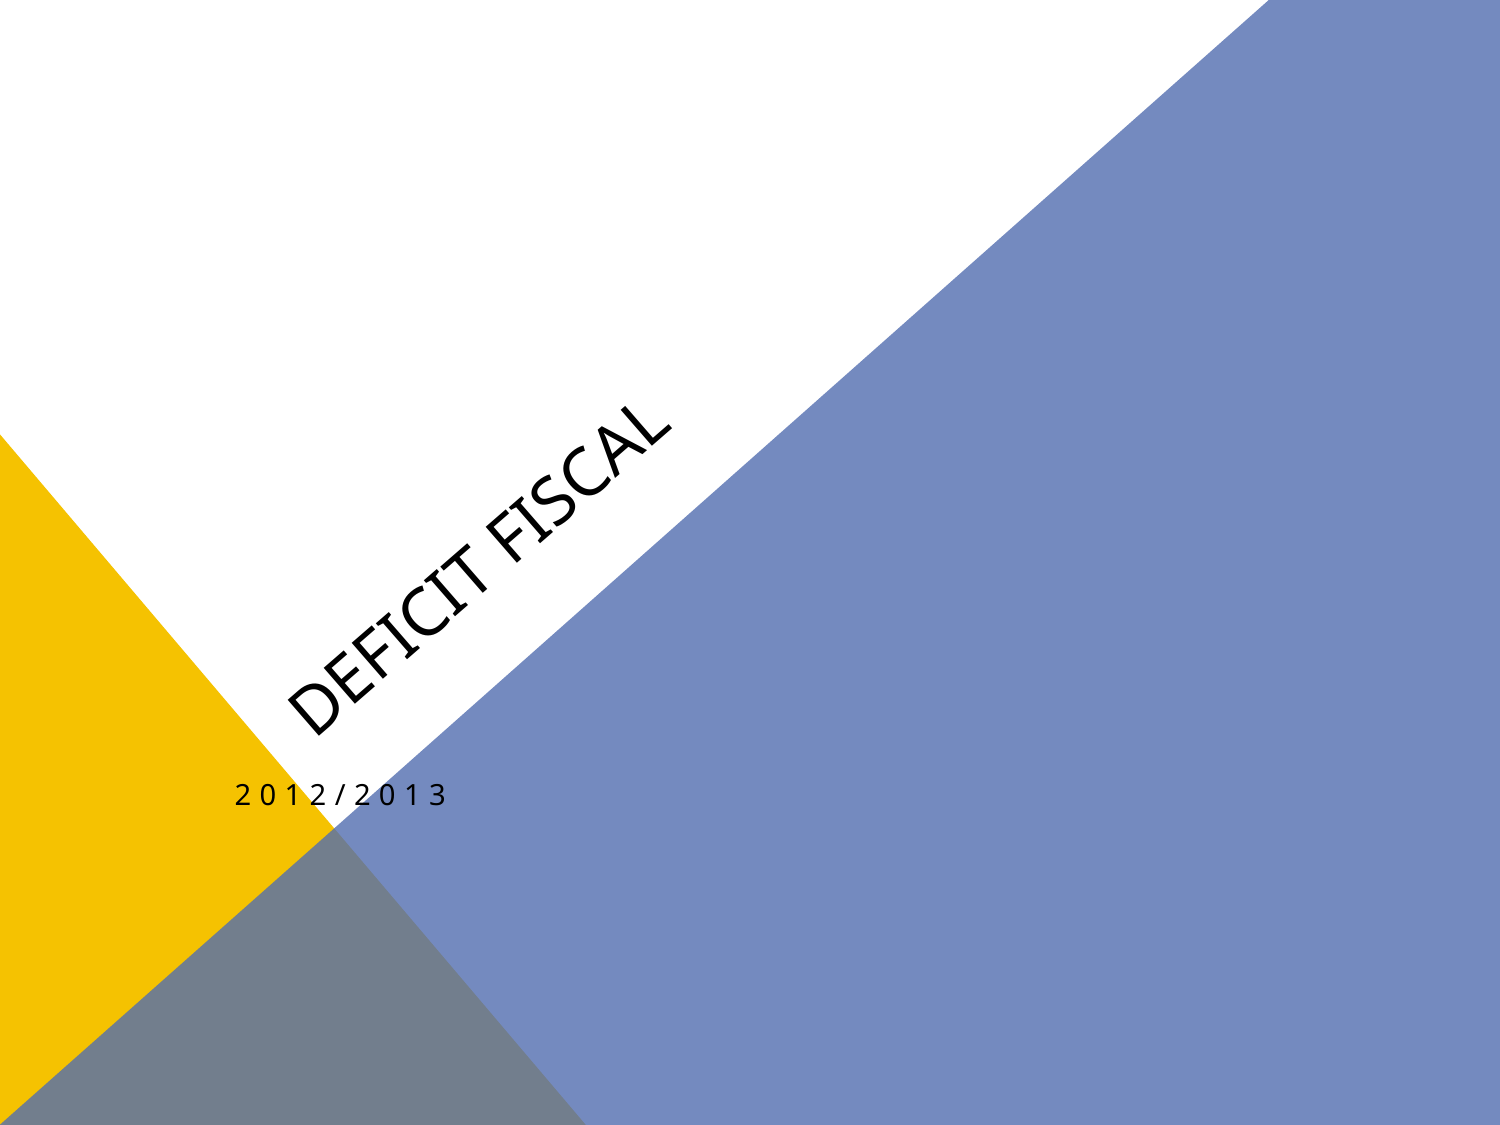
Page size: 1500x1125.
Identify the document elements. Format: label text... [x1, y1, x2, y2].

title Deficit Fiscal [182, 4, 1012, 762]
subtitle 2012/2013 [219, 775, 1046, 858]
